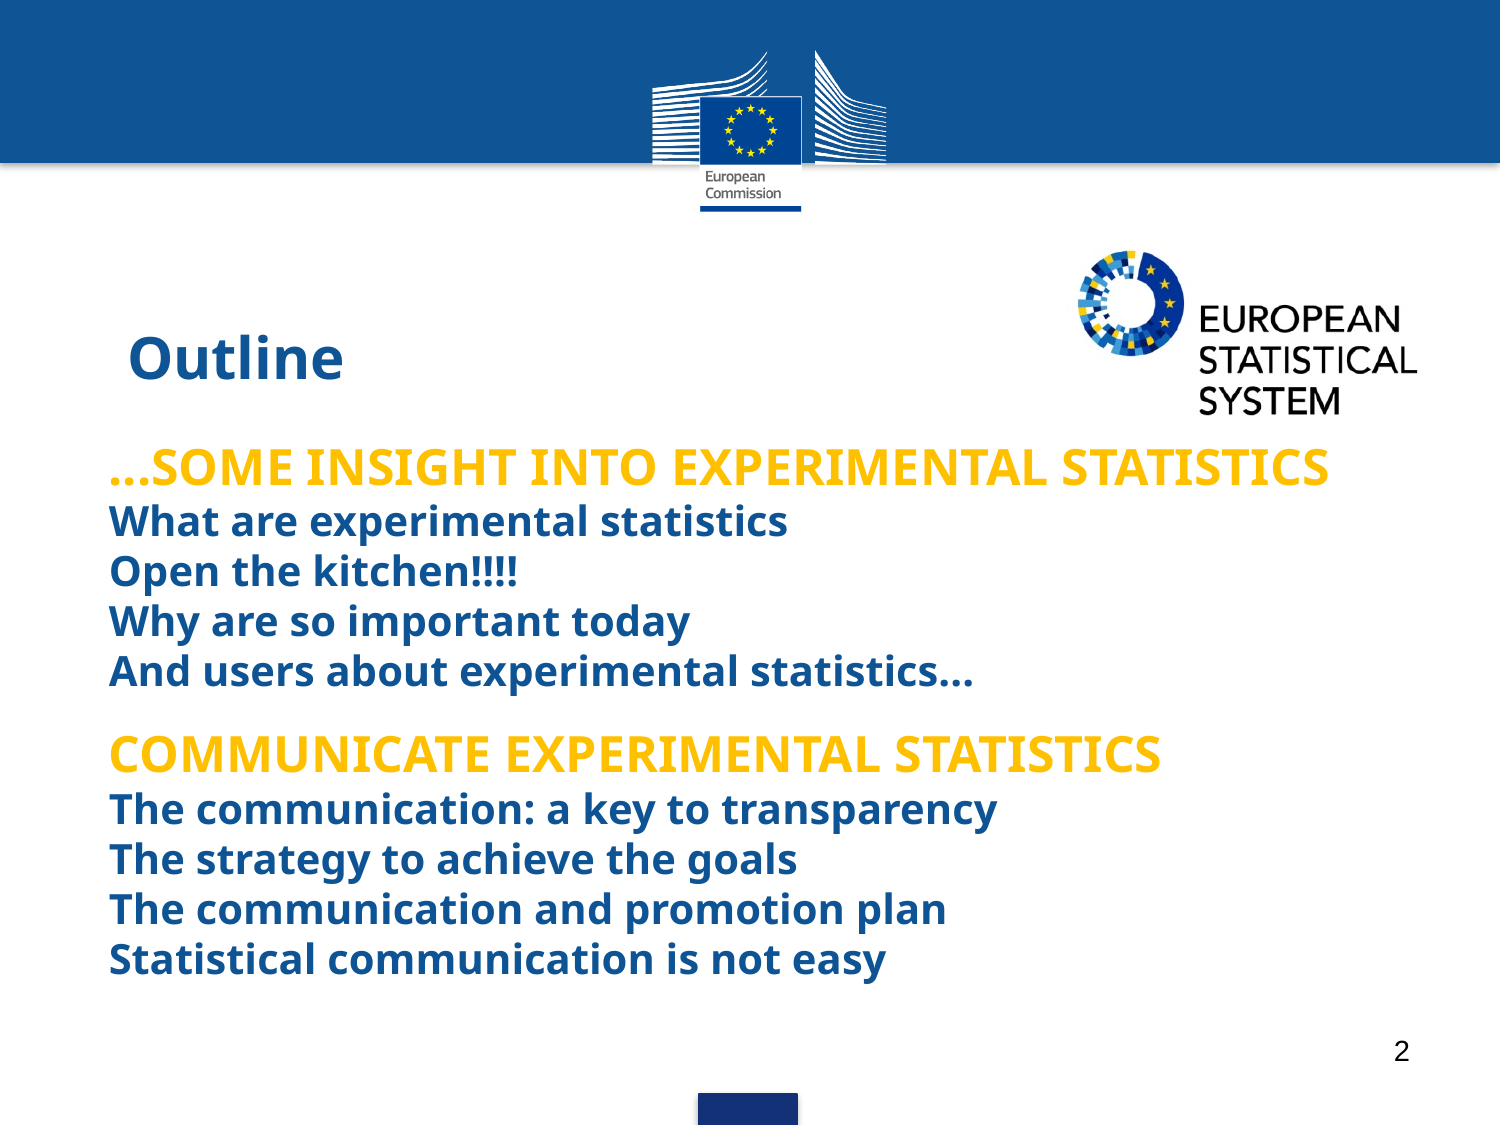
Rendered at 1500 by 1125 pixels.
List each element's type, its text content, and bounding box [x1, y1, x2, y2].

title Outline [112, 279, 396, 427]
picture [1055, 235, 1445, 431]
text_box ...SOME INSIGHT INTO EXPERIMENTAL STATISTICS What are experimental statistics Open the kitchen!!!! Why are so important today And users about experimental statistics... COMMUNICATE EXPERIMENTAL STATISTICS The communication: a key to transparency The strategy to achieve the goals The communication and promotion plan Statistical communication is not easy [93, 427, 1444, 1100]
